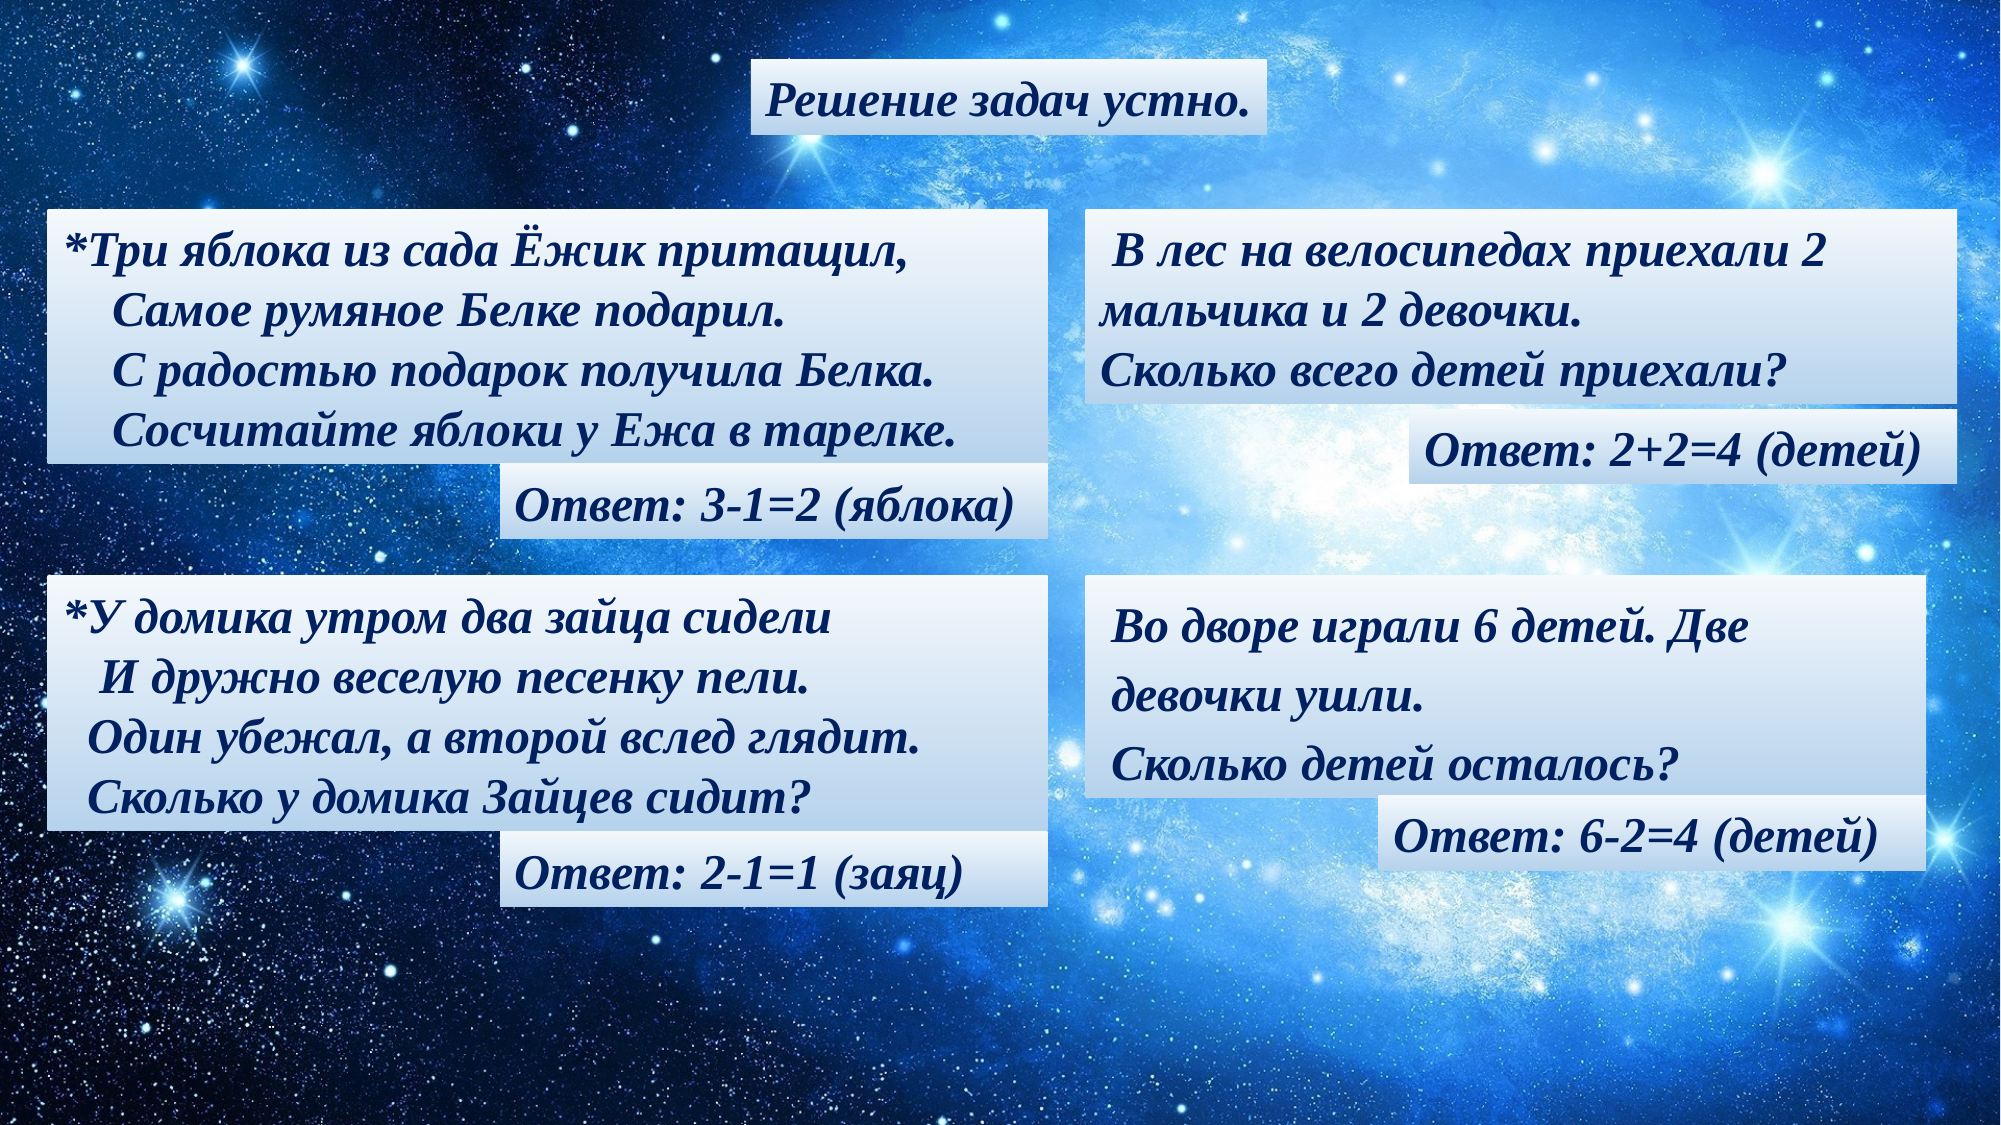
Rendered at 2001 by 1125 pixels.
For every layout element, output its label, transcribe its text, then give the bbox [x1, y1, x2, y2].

picture [0, 0, 2001, 1125]
text_box Решение задач устно. [750, 59, 1267, 135]
text_box В лес на велосипедах приехали 2 мальчика и 2 девочки. Сколько всего детей приехали? [1085, 209, 1958, 404]
text_box *У домика утром два зайца сидели И дружно веселую песенку пели. Один убежал, а второй вслед глядит. Сколько у домика Зайцев сидит? [47, 575, 1048, 831]
text_box *Три яблока из сада Ёжик притащил, Самое румяное Белке подарил. С радостью подарок получила Белка. Сосчитайте яблоки у Ежа в тарелке. [47, 209, 1048, 464]
text_box Ответ: 6-2=4 (детей) [1378, 795, 1927, 871]
text_box Ответ: 3-1=2 (яблока) [500, 463, 1048, 539]
text_box Ответ: 2+2=4 (детей) [1409, 409, 1958, 484]
text_box Ответ: 2-1=1 (заяц) [500, 831, 1048, 907]
text_box Во дворе играли 6 детей. Две девочки ушли. Сколько детей осталось? [1085, 575, 1927, 798]
